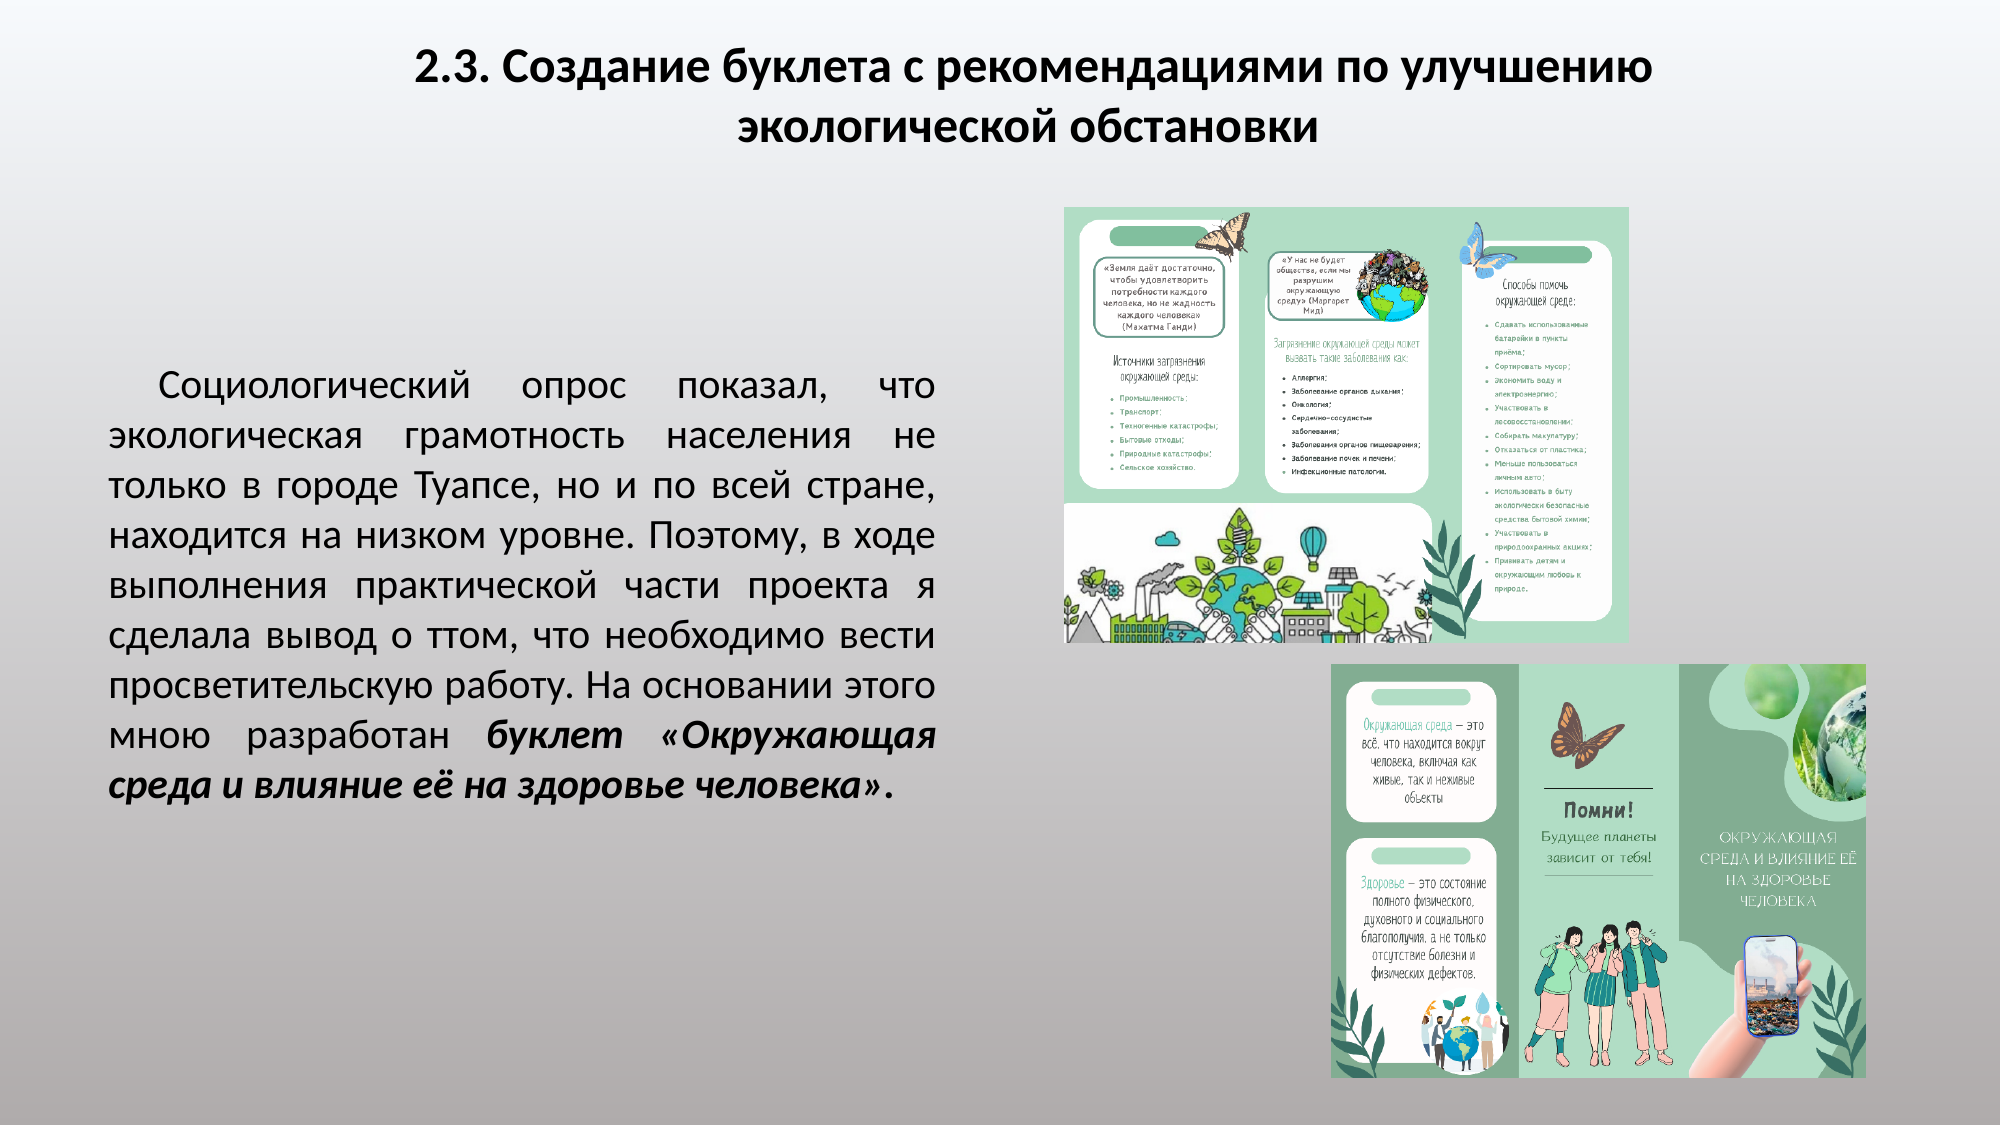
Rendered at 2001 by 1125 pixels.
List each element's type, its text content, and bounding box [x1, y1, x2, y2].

picture [1331, 664, 1866, 1078]
text_box 2.3. Создание буклета с рекомендациями по улучшению экологической обстановки [354, 24, 1714, 160]
text_box Социологический опрос показал, что экологическая грамотность населения не только в городе Туапсе, но и по всей стране, находится на низком уровне. Поэтому, в ходе выполнения практической части проекта я сделала вывод о ттом, что необходимо вести просветительскую работу. На основании этого мною разработан буклет «Окружающая среда и влияние её на здоровье человека». [93, 349, 952, 815]
picture [1064, 207, 1629, 643]
